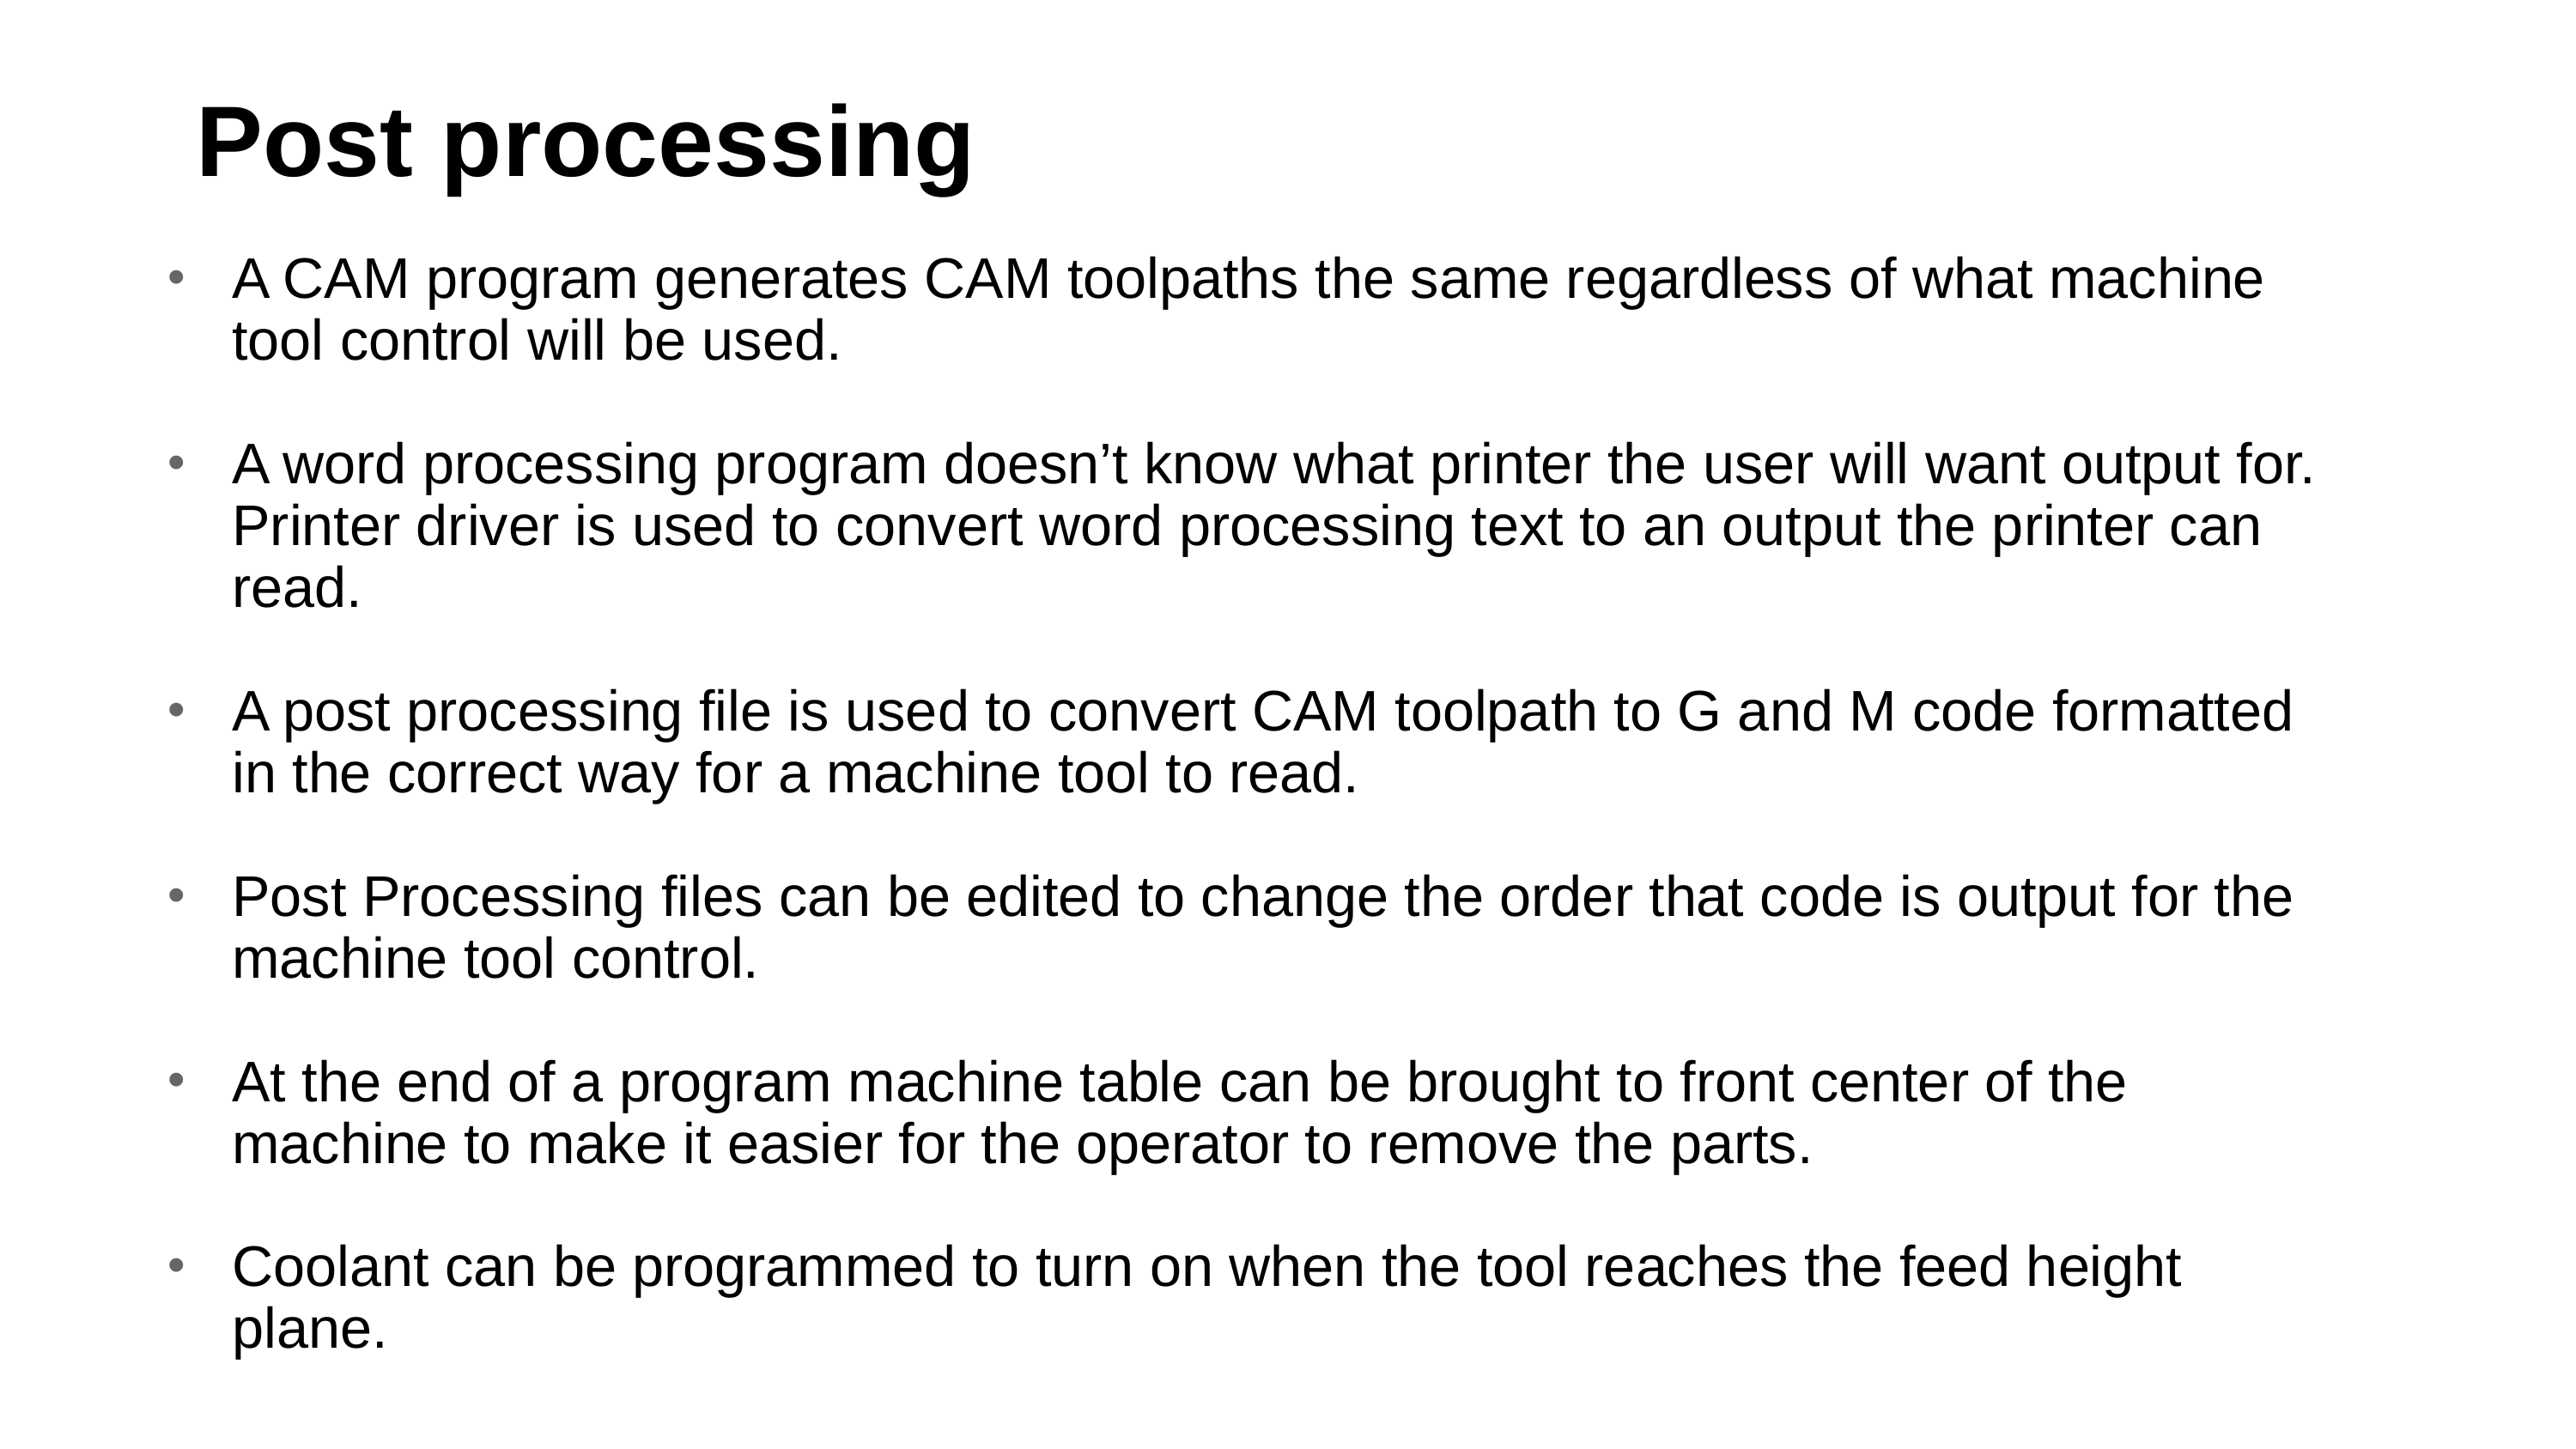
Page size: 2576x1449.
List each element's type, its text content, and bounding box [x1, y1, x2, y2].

list A CAM program generates CAM toolpaths the same regardless of what machine tool control will be used. A word processing program doesn’t know what printer the user will want output for. Printer driver is used to convert word processing text to an output the printer can read. A post processing file is used to convert CAM toolpath to G and M code formatted in the correct way for a machine tool to read. Post Processing files can be edited to change the order that code is output for the machine tool control. At the end of a program machine table can be brought to front center of the machine to make it easier for the operator to remove the parts. Coolant can be programmed to turn on when the tool reaches the feed height plane. [148, 239, 2371, 1405]
title Post processing [177, 3, 2399, 284]
